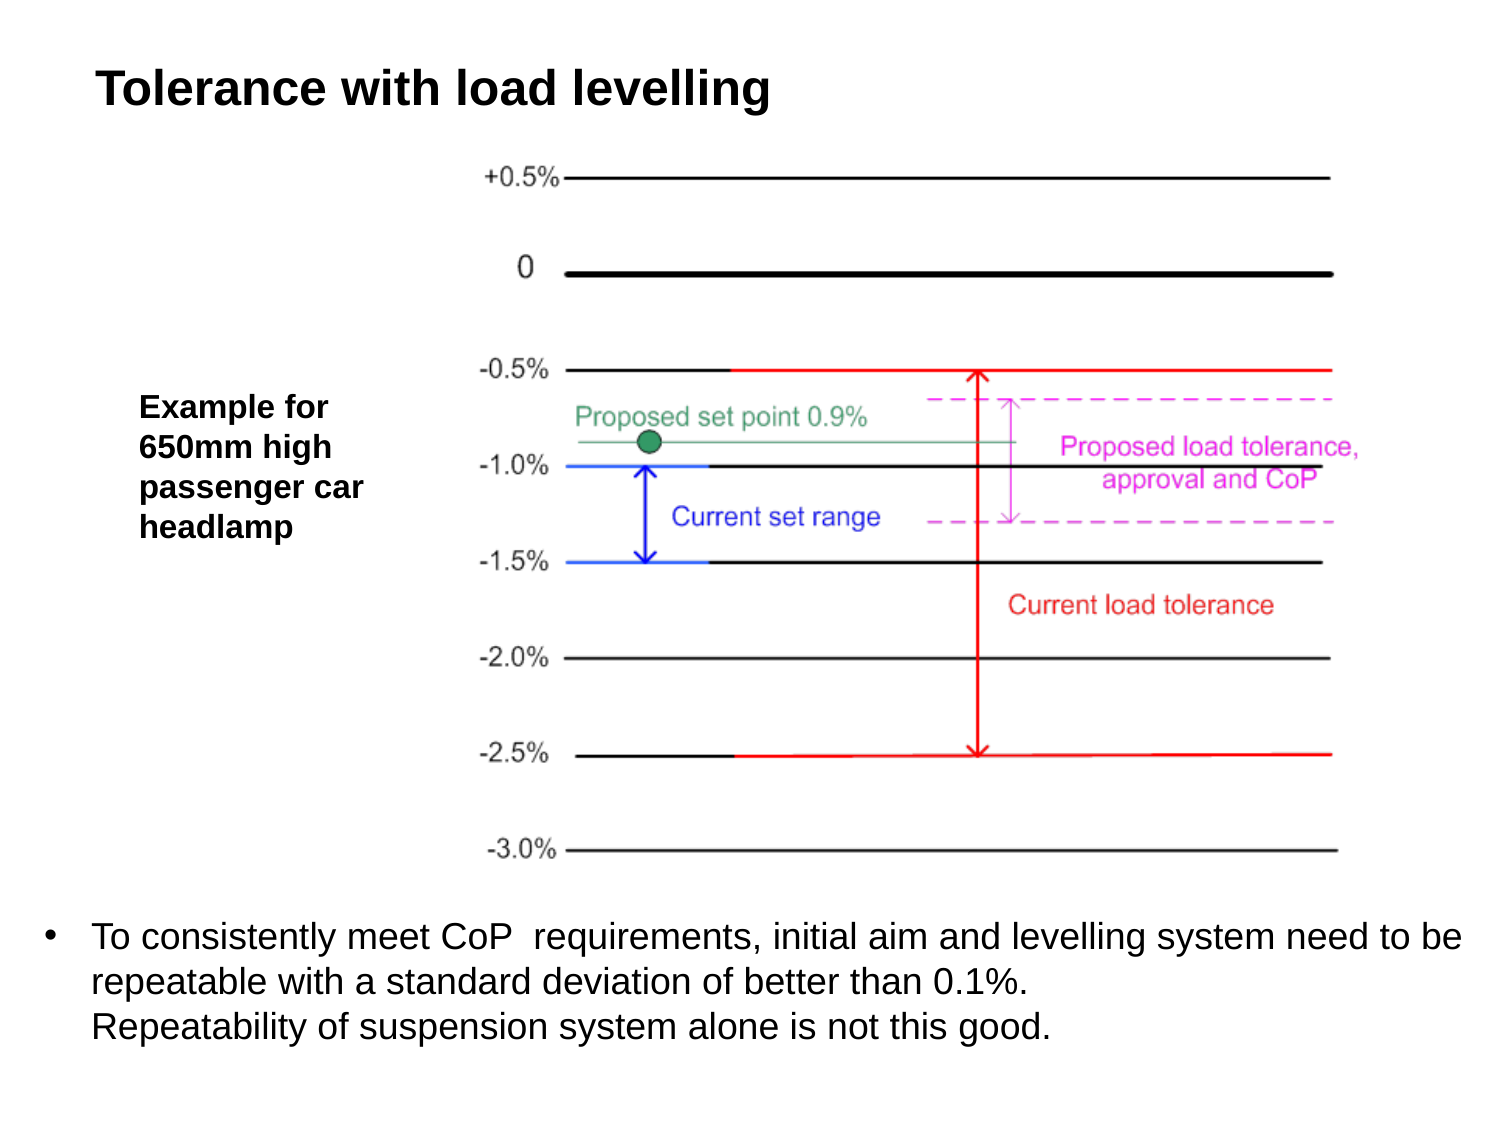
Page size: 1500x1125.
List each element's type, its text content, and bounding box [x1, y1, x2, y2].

text_box To consistently meet CoP requirements, initial aim and levelling system need to be repeatable with a standard deviation of better than 0.1%. Repeatability of suspension system alone is not this good. [29, 904, 1489, 1105]
picture [459, 136, 1377, 899]
text_box Tolerance with load levelling [80, 48, 1500, 183]
text_box Example for 650mm high passenger car headlamp [123, 337, 428, 553]
